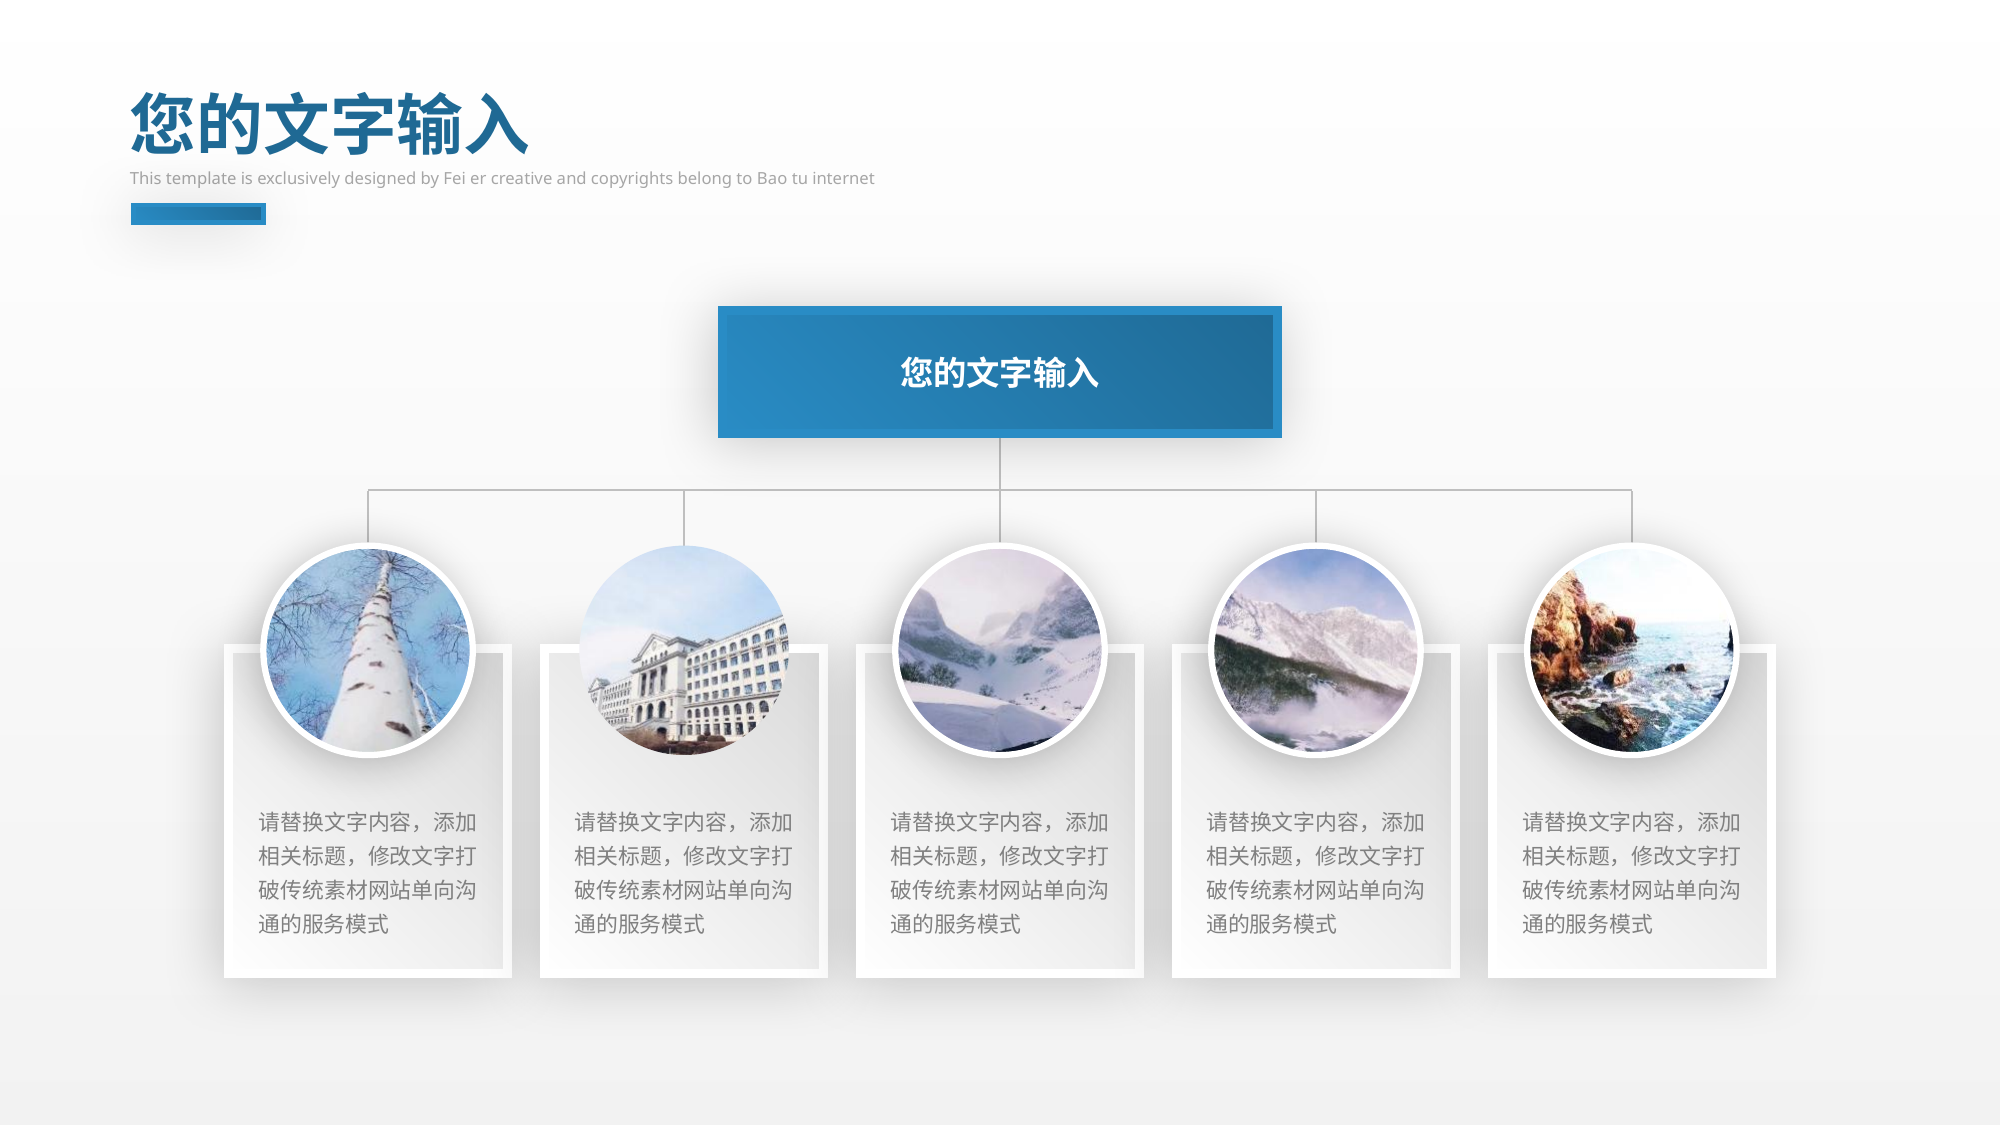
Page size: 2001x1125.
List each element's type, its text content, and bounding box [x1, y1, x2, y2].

text_box [1491, 647, 1772, 975]
text_box [228, 647, 509, 975]
text_box 请替换文字内容，添加相关标题，修改文字打破传统素材网站单向沟通的服务模式 [243, 793, 493, 945]
text_box 请替换文字内容，添加相关标题，修改文字打破传统素材网站单向沟通的服务模式 [875, 793, 1124, 945]
text_box 请替换文字内容，添加相关标题，修改文字打破传统素材网站单向沟通的服务模式 [559, 793, 808, 945]
text_box 请替换文字内容，添加相关标题，修改文字打破传统素材网站单向沟通的服务模式 [1191, 793, 1440, 945]
picture [1211, 545, 1421, 756]
picture [263, 545, 473, 756]
picture [895, 545, 1105, 756]
text_box [721, 310, 1279, 433]
text_box [859, 647, 1141, 975]
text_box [115, 75, 998, 223]
picture [1527, 545, 1737, 756]
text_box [368, 433, 1632, 561]
text_box 请替换文字内容，添加相关标题，修改文字打破传统素材网站单向沟通的服务模式 [1507, 793, 1756, 945]
text_box [1175, 647, 1456, 975]
picture [579, 545, 789, 756]
text_box 您的文字输入 [851, 344, 1149, 400]
text_box [544, 647, 825, 975]
